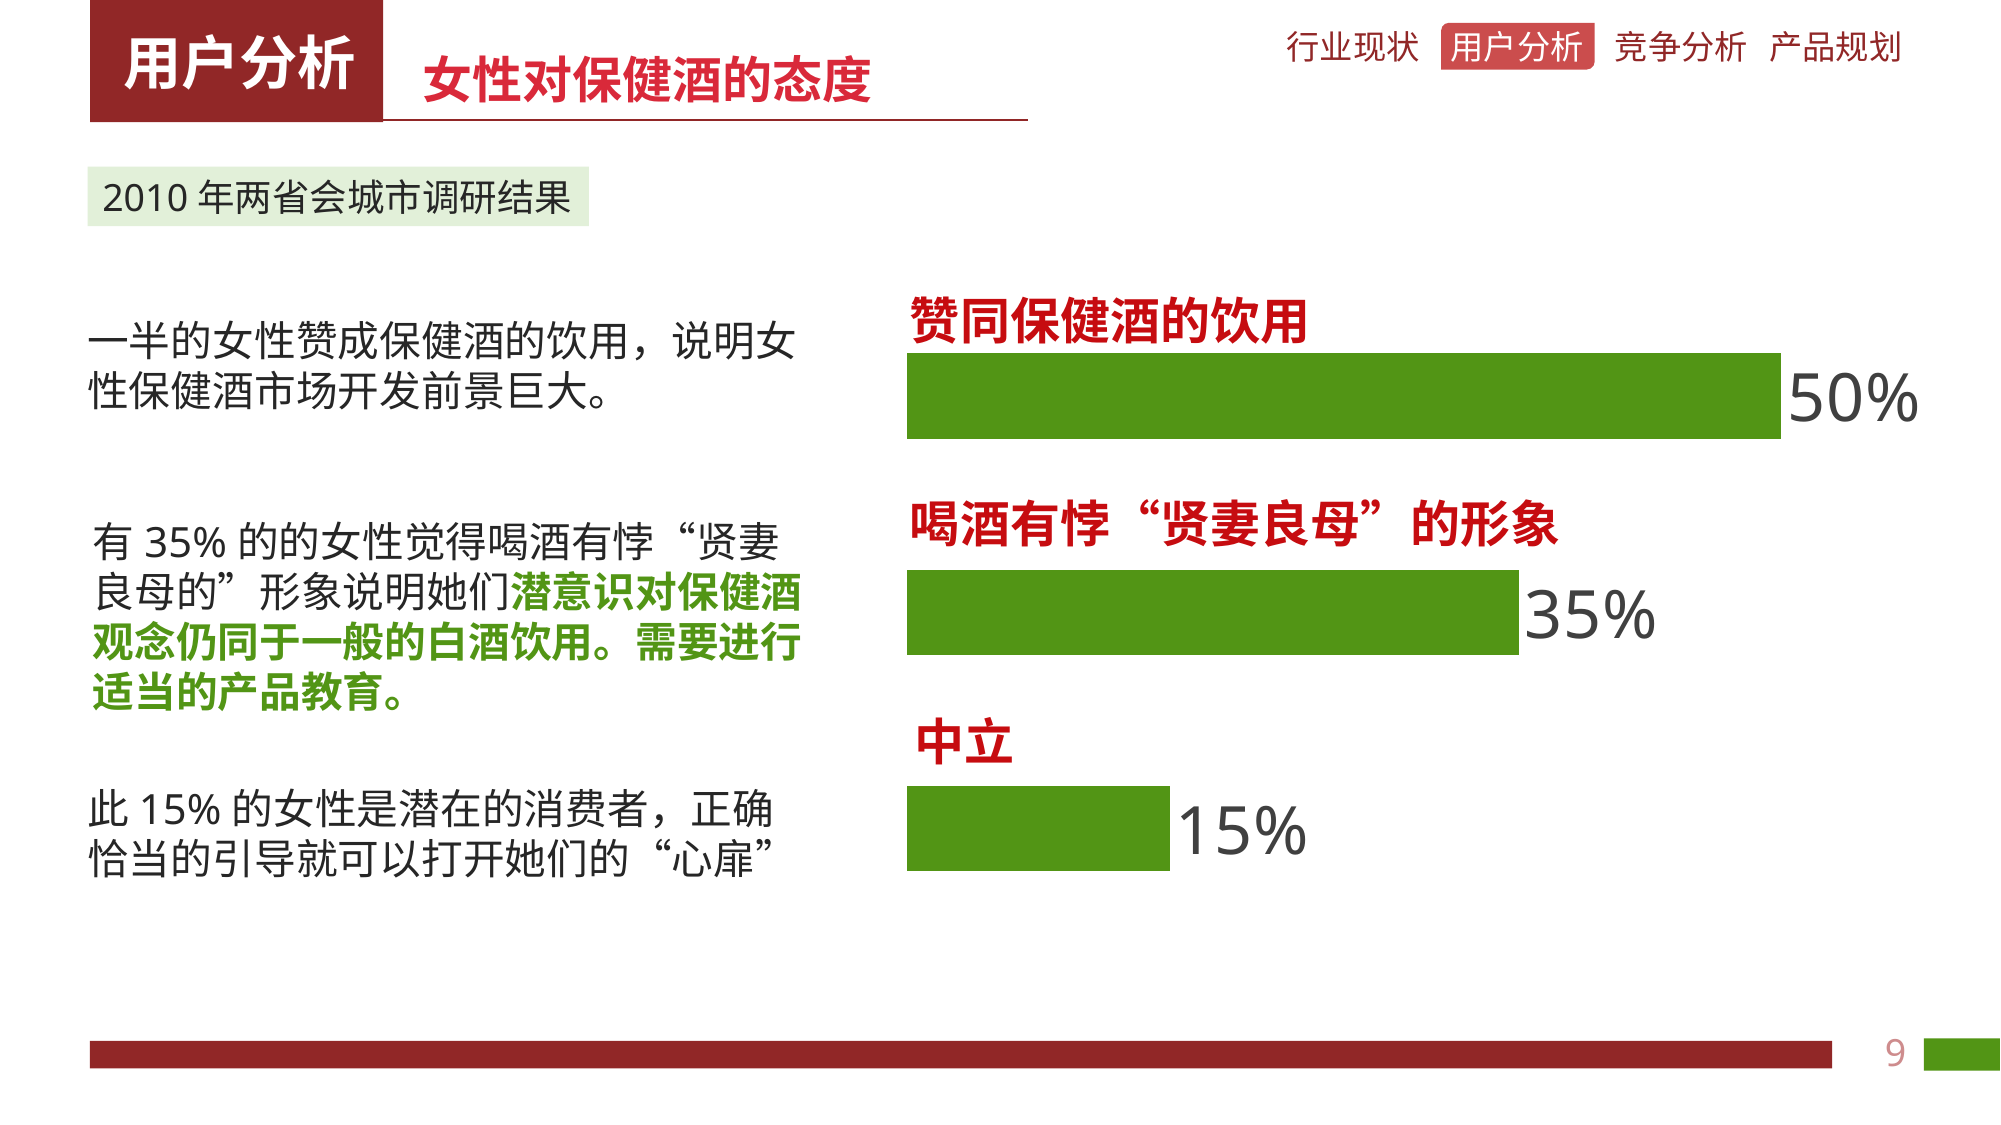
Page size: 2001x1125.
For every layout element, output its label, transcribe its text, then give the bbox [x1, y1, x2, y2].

slide_number 9 [1471, 1024, 1922, 1085]
chart [885, 231, 1979, 908]
text_box 有35%的的女性觉得喝酒有悖“贤妻良母的”形象说明她们潜意识对保健酒观念仍同于一般的白酒饮用。需要进行适当的产品教育。 [77, 508, 819, 724]
text_box 2010年两省会城市调研结果 [87, 166, 589, 227]
text_box 此15%的女性是潜在的消费者，正确恰当的引导就可以打开她们的“心扉” [72, 775, 813, 940]
text_box 一半的女性赞成保健酒的饮用，说明女性保健酒市场开发前景巨大。 [72, 307, 813, 473]
text_box 女性对保健酒的态度 [407, 40, 1046, 116]
